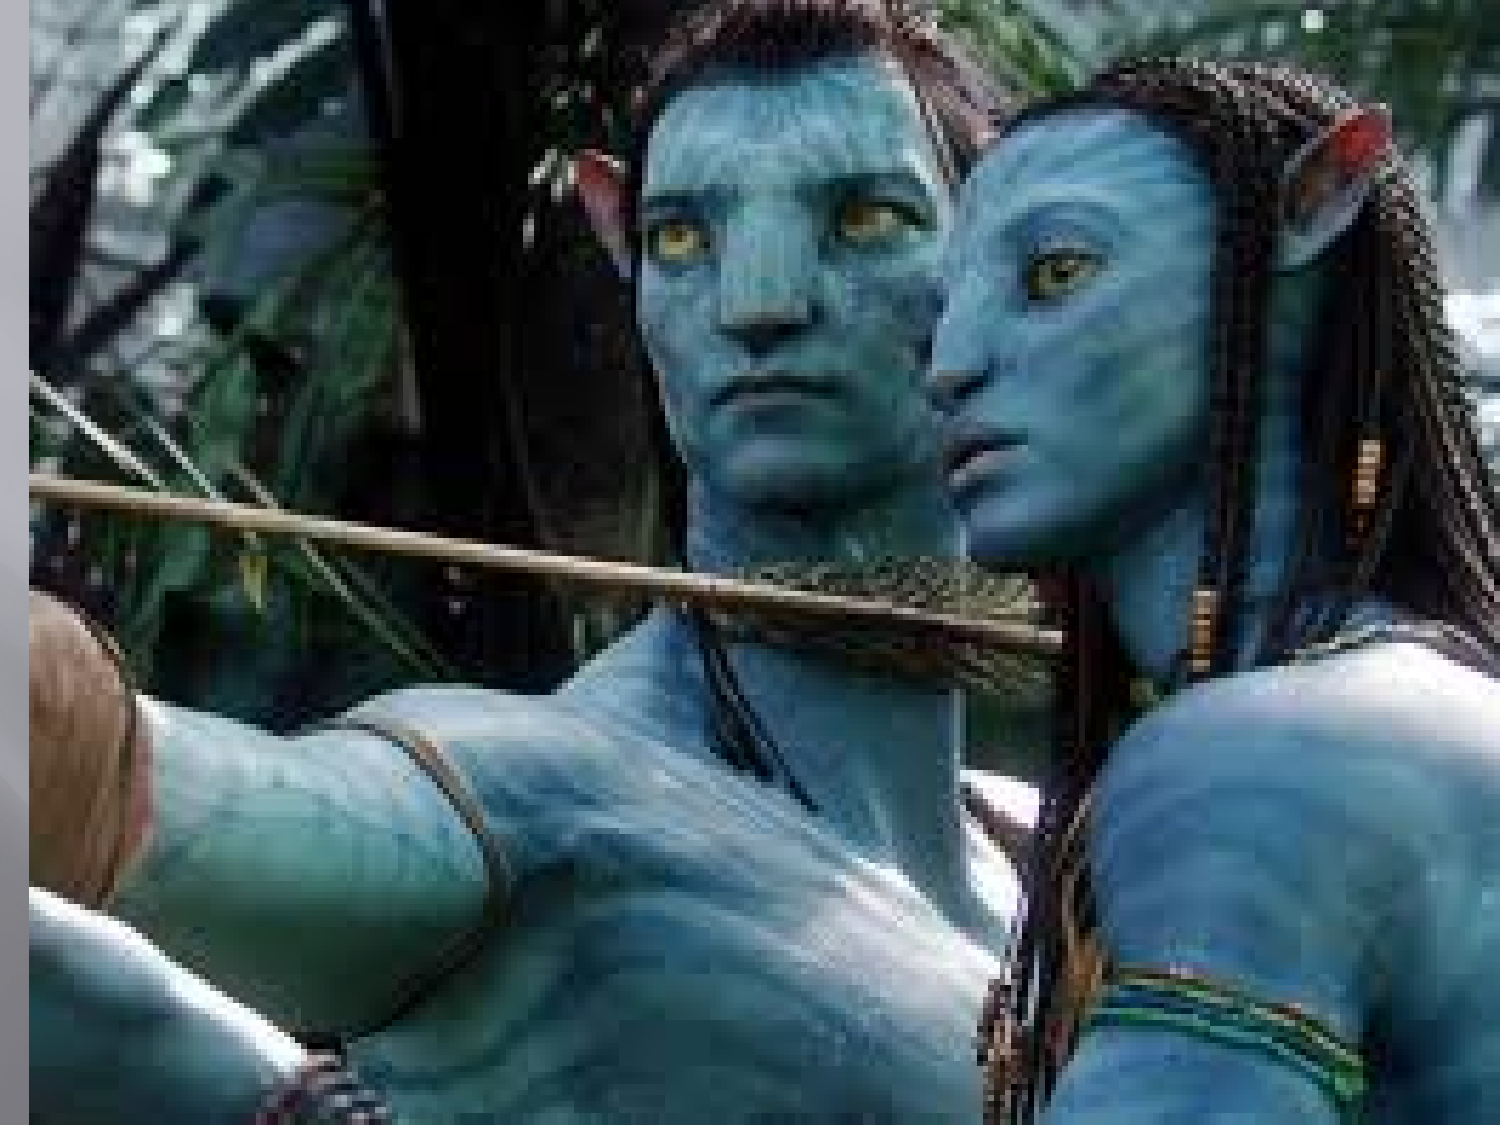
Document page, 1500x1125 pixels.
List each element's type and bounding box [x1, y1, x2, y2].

list [29, 0, 1500, 1125]
